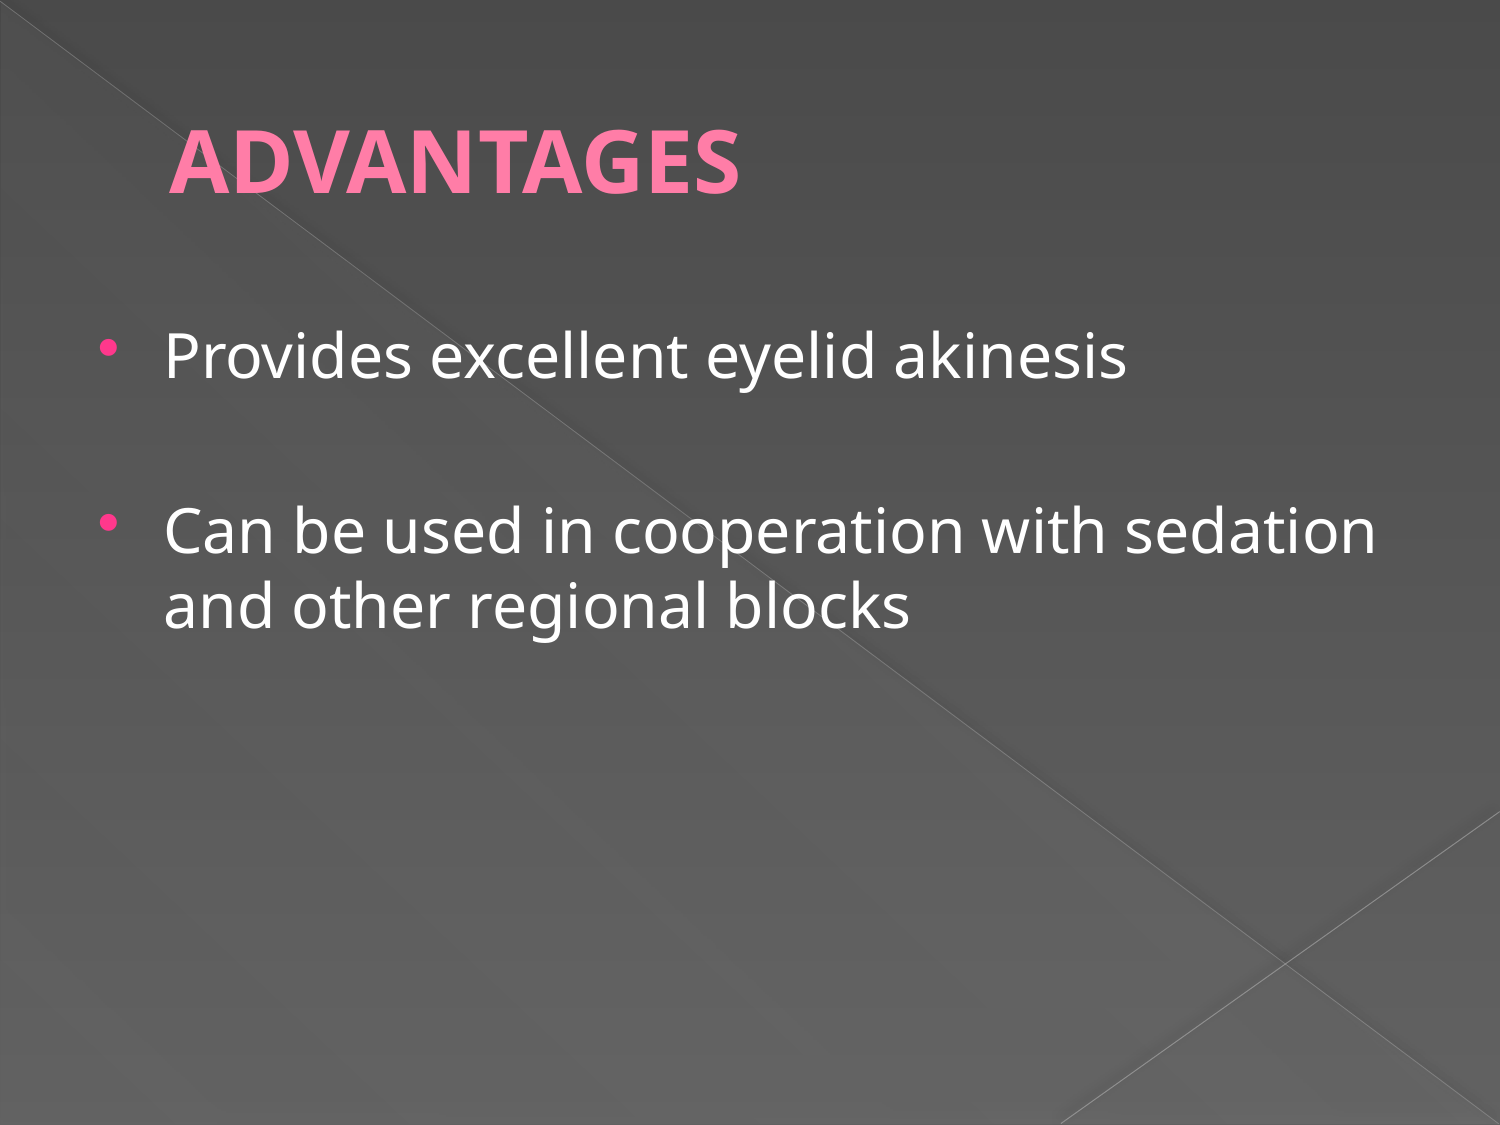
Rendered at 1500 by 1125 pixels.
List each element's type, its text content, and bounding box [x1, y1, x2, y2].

list Provides excellent eyelid akinesis Can be used in cooperation with sedation and other regional blocks [75, 308, 1425, 1059]
title ADVANTAGES [75, 43, 1425, 274]
